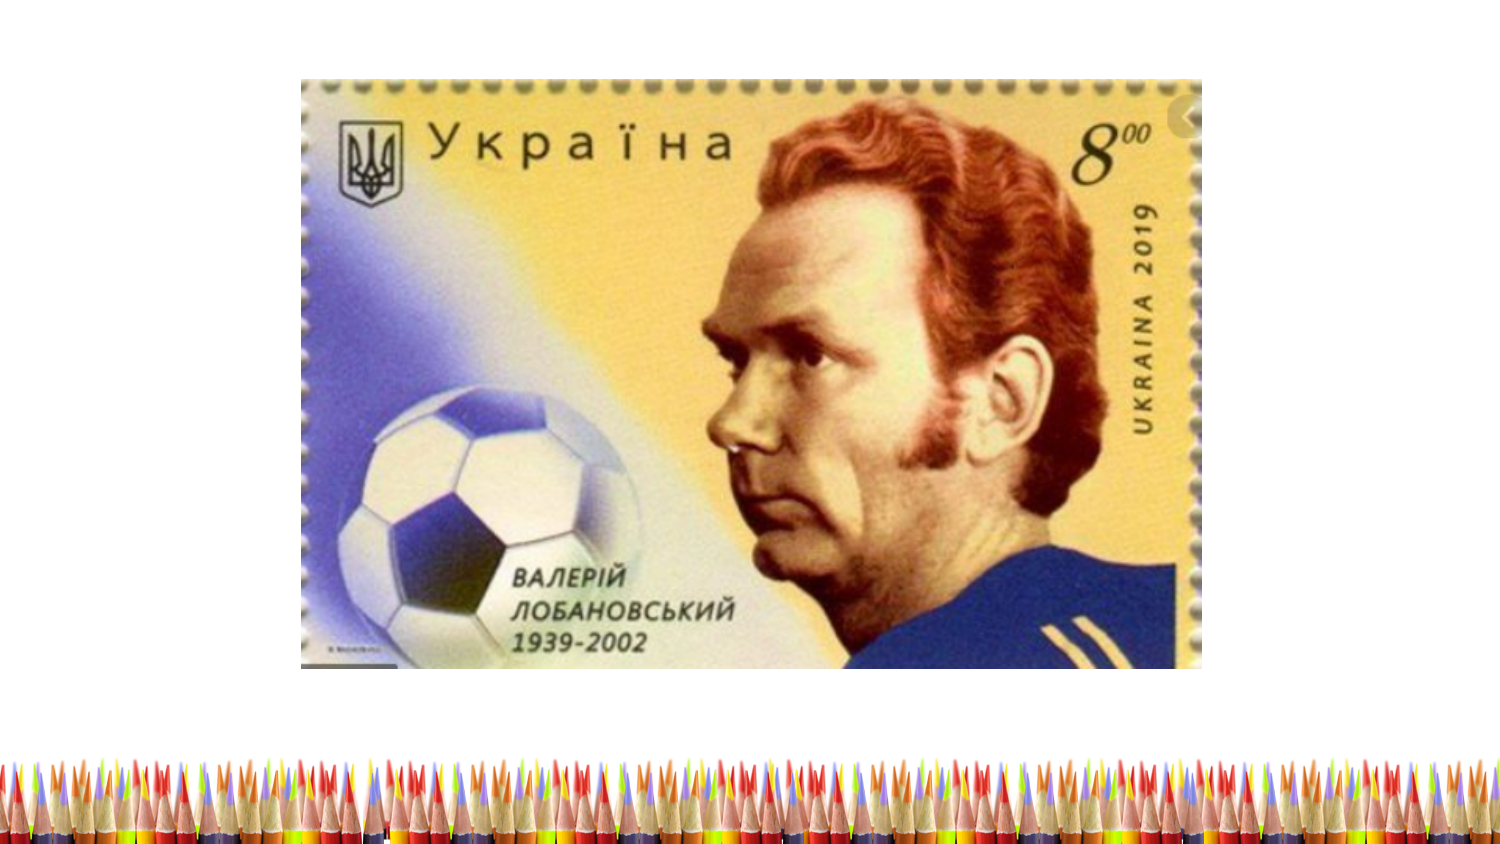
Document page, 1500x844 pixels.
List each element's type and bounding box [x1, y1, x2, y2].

picture [0, 756, 1500, 844]
picture [300, 79, 1202, 669]
